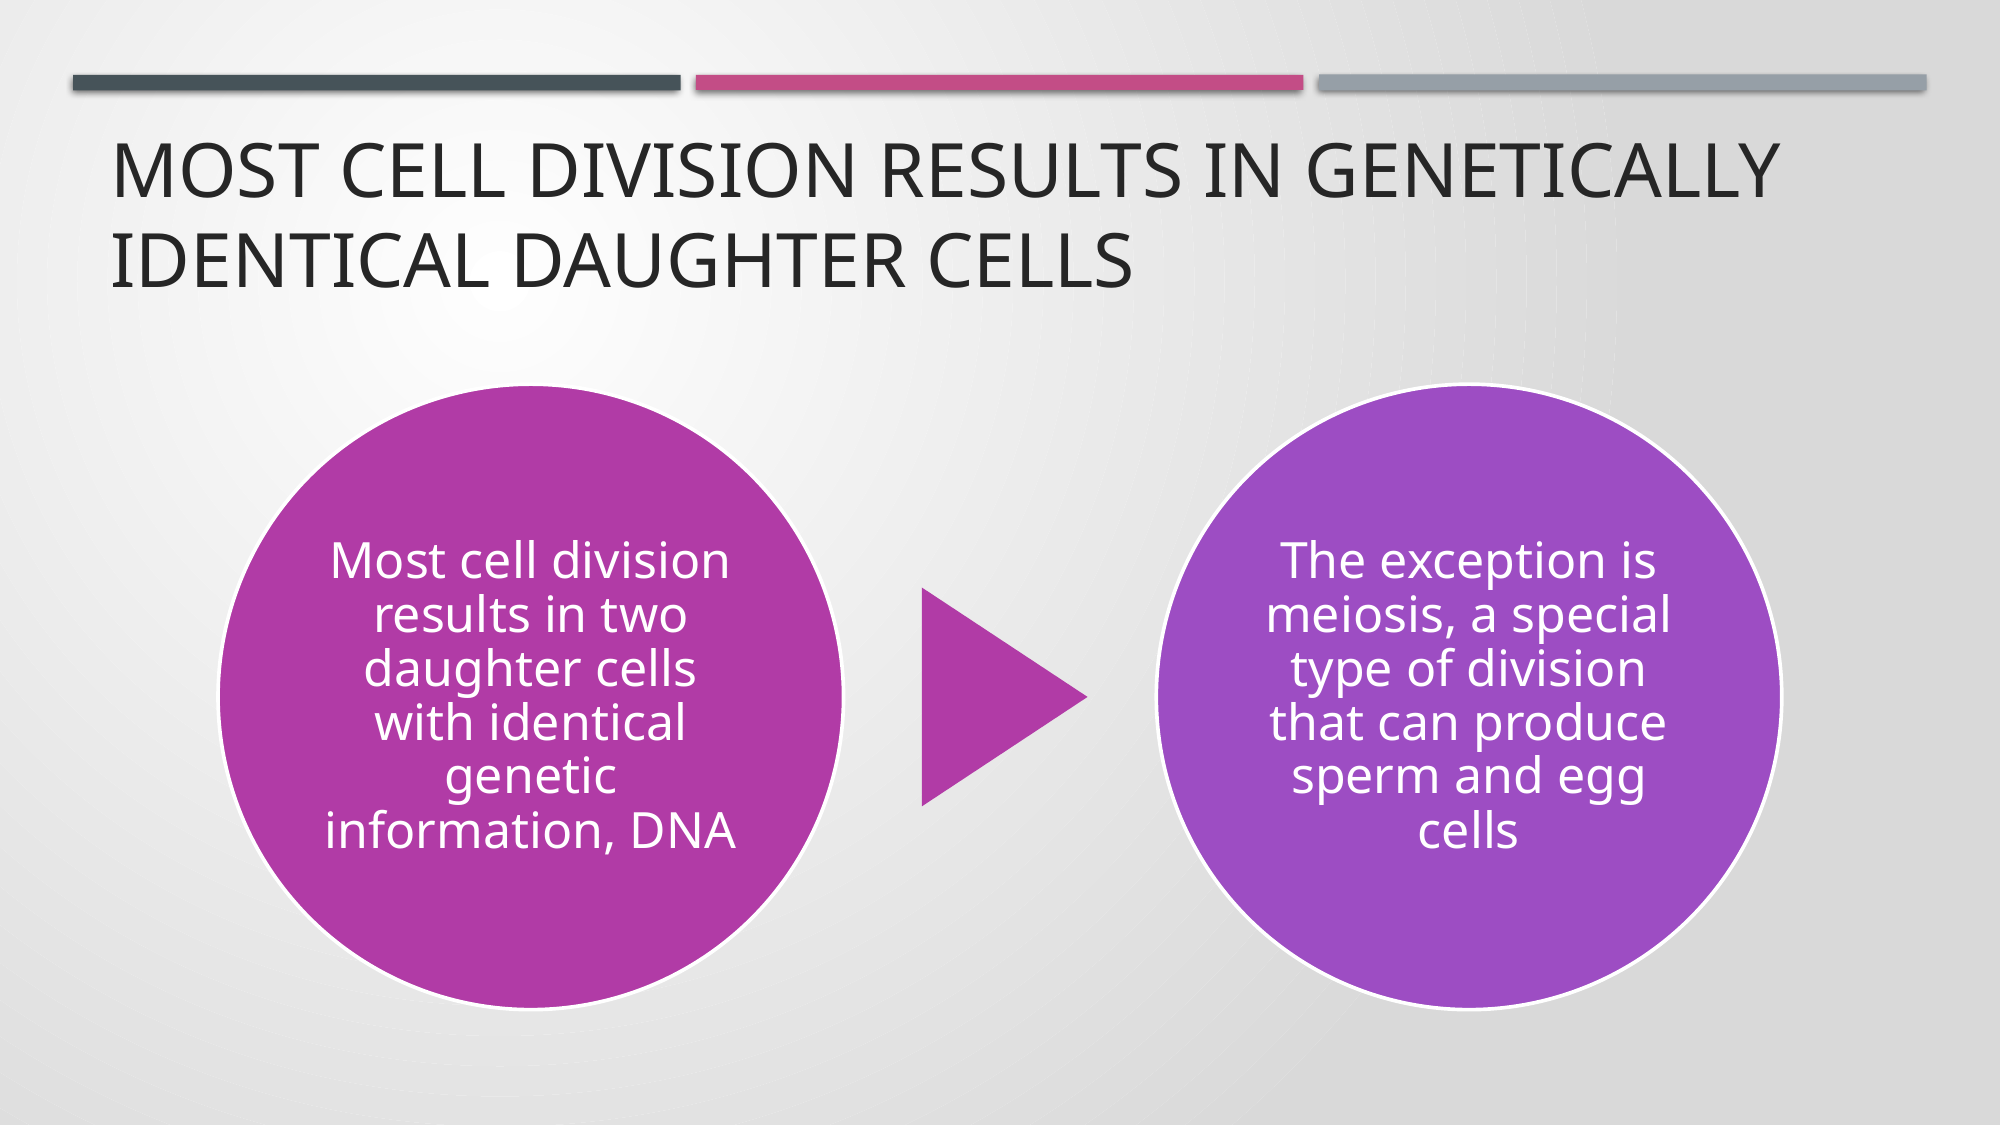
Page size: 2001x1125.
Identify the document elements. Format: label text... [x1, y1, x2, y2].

title Most cell division results in genetically identical daughter cells [95, 115, 1905, 311]
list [94, 383, 1906, 1011]
